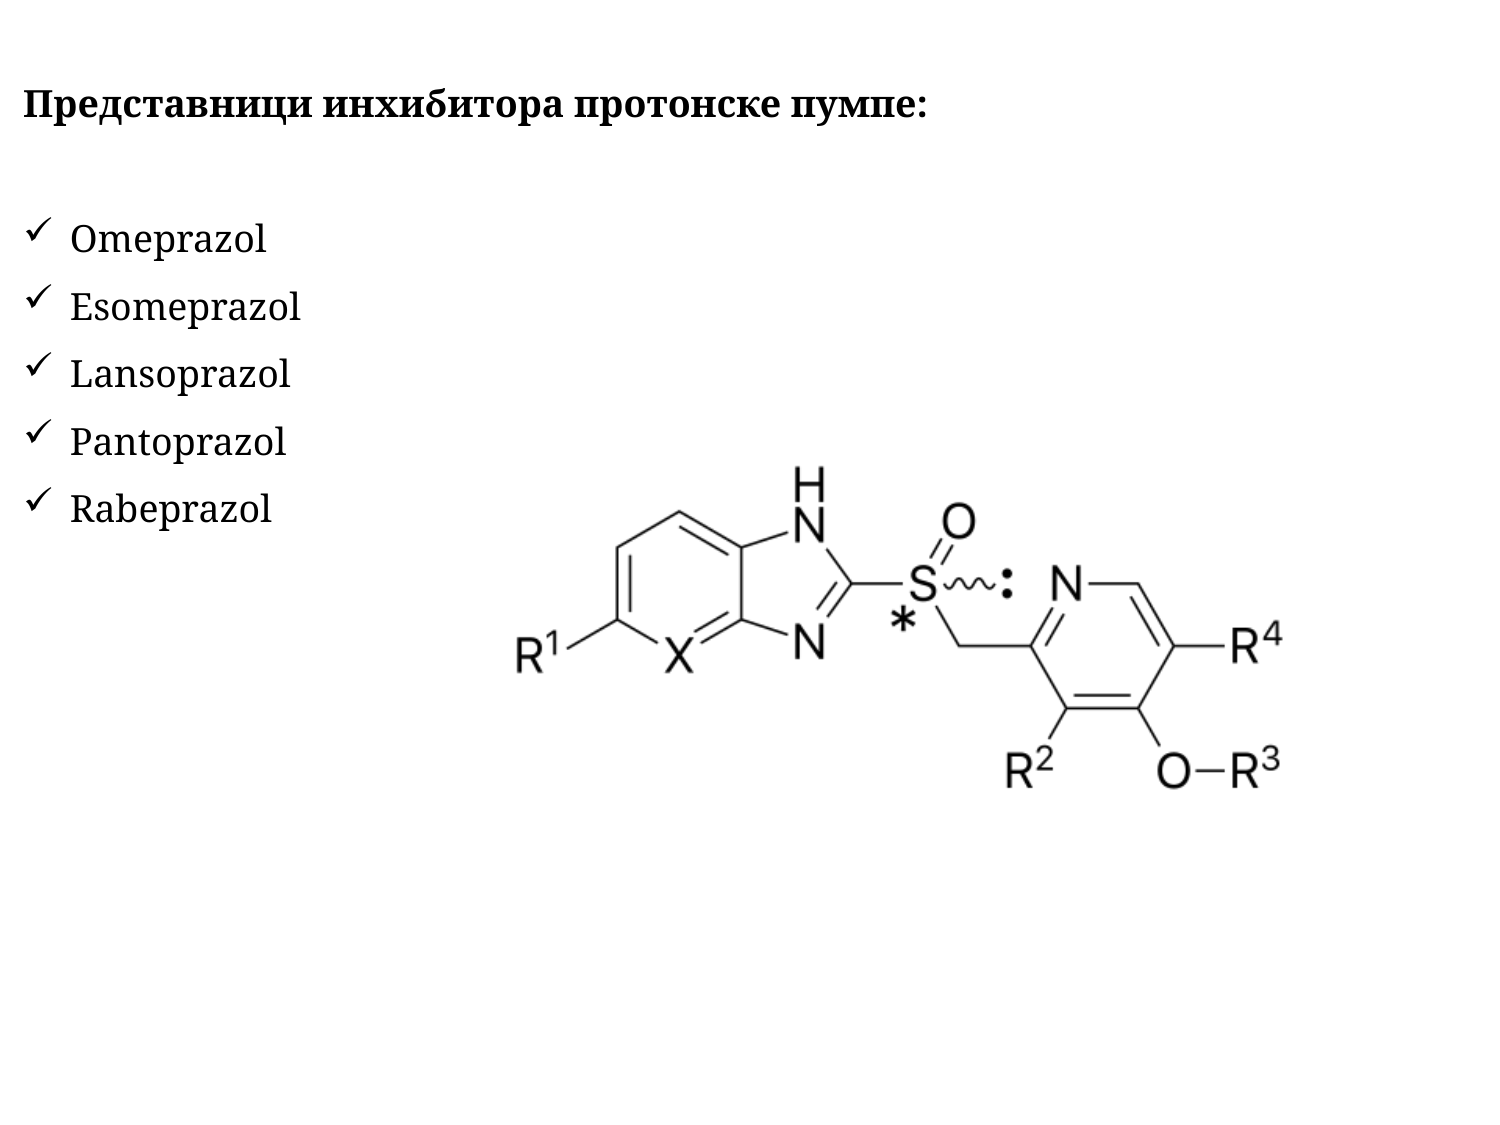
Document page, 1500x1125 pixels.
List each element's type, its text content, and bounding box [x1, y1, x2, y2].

text_box Представници инхибитора протонске пумпе: Omeprazol Esomeprazol Lansoprazol Pantoprazol Rabeprazol [8, 50, 1121, 673]
picture [499, 449, 1301, 807]
